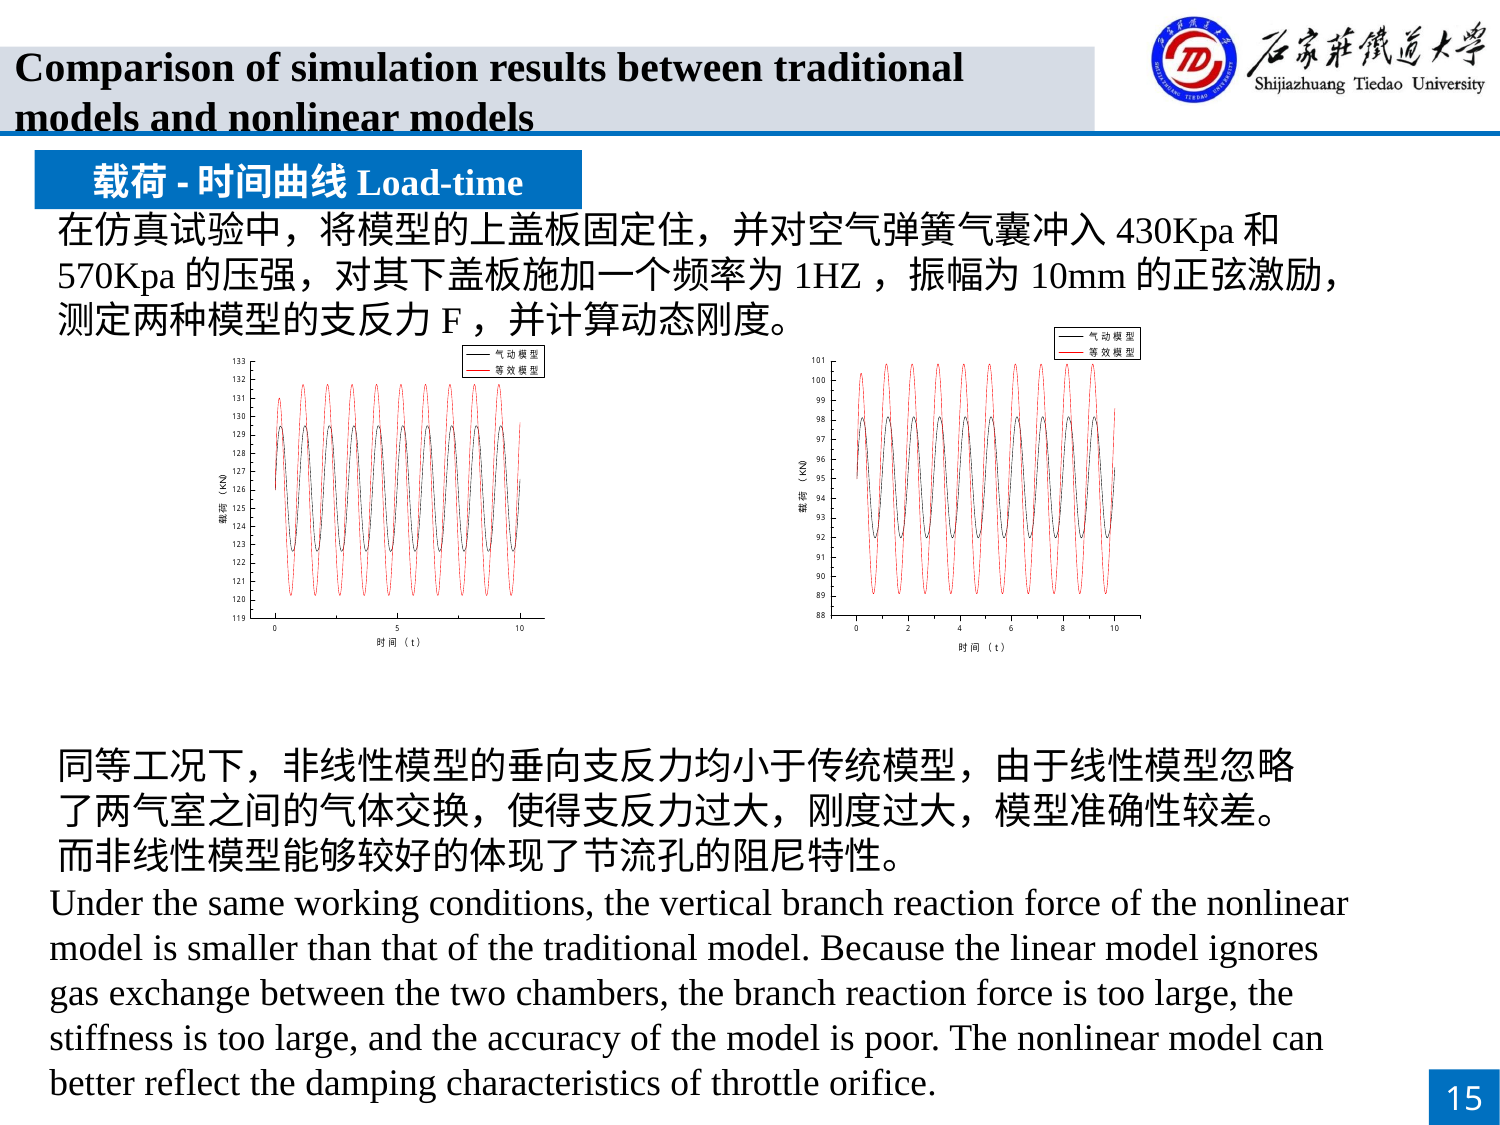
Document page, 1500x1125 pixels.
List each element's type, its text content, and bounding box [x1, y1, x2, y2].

text_box Comparison of simulation results between traditional models and nonlinear models [0, 46, 1095, 79]
text_box Under the same working conditions, the vertical branch reaction force of the nonlinear model is smaller than that of the traditional model. Because the linear model ignores gas exchange between the two chambers, the branch reaction force is too large, the stiffness is too large, and the accuracy of the model is poor. The nonlinear model can better reflect the damping characteristics of throttle orifice. [34, 870, 1369, 1110]
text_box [749, 320, 1317, 764]
text_box Comparison of simulation results between traditional models and nonlinear models [0, 80, 1095, 131]
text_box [173, 320, 712, 767]
picture [1138, 0, 1500, 106]
text_box 载荷-时间曲线Load-time curve [34, 150, 582, 210]
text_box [1411, 1069, 1500, 1125]
text_box 同等工况下，非线性模型的垂向支反力均小于传统模型，由于线性模型忽略了两气室之间的气体交换，使得支反力过大，刚度过大，模型准确性较差。而非线性模型能够较好的体现了节流孔的阻尼特性。 [42, 734, 1319, 870]
text_box 在仿真试验中，将模型的上盖板固定住，并对空气弹簧气囊冲入430Kpa和570Kpa的压强，对其下盖板施加一个频率为1HZ，振幅为10mm的正弦激励，测定两种模型的支反力F，并计算动态刚度。 [42, 198, 1412, 349]
